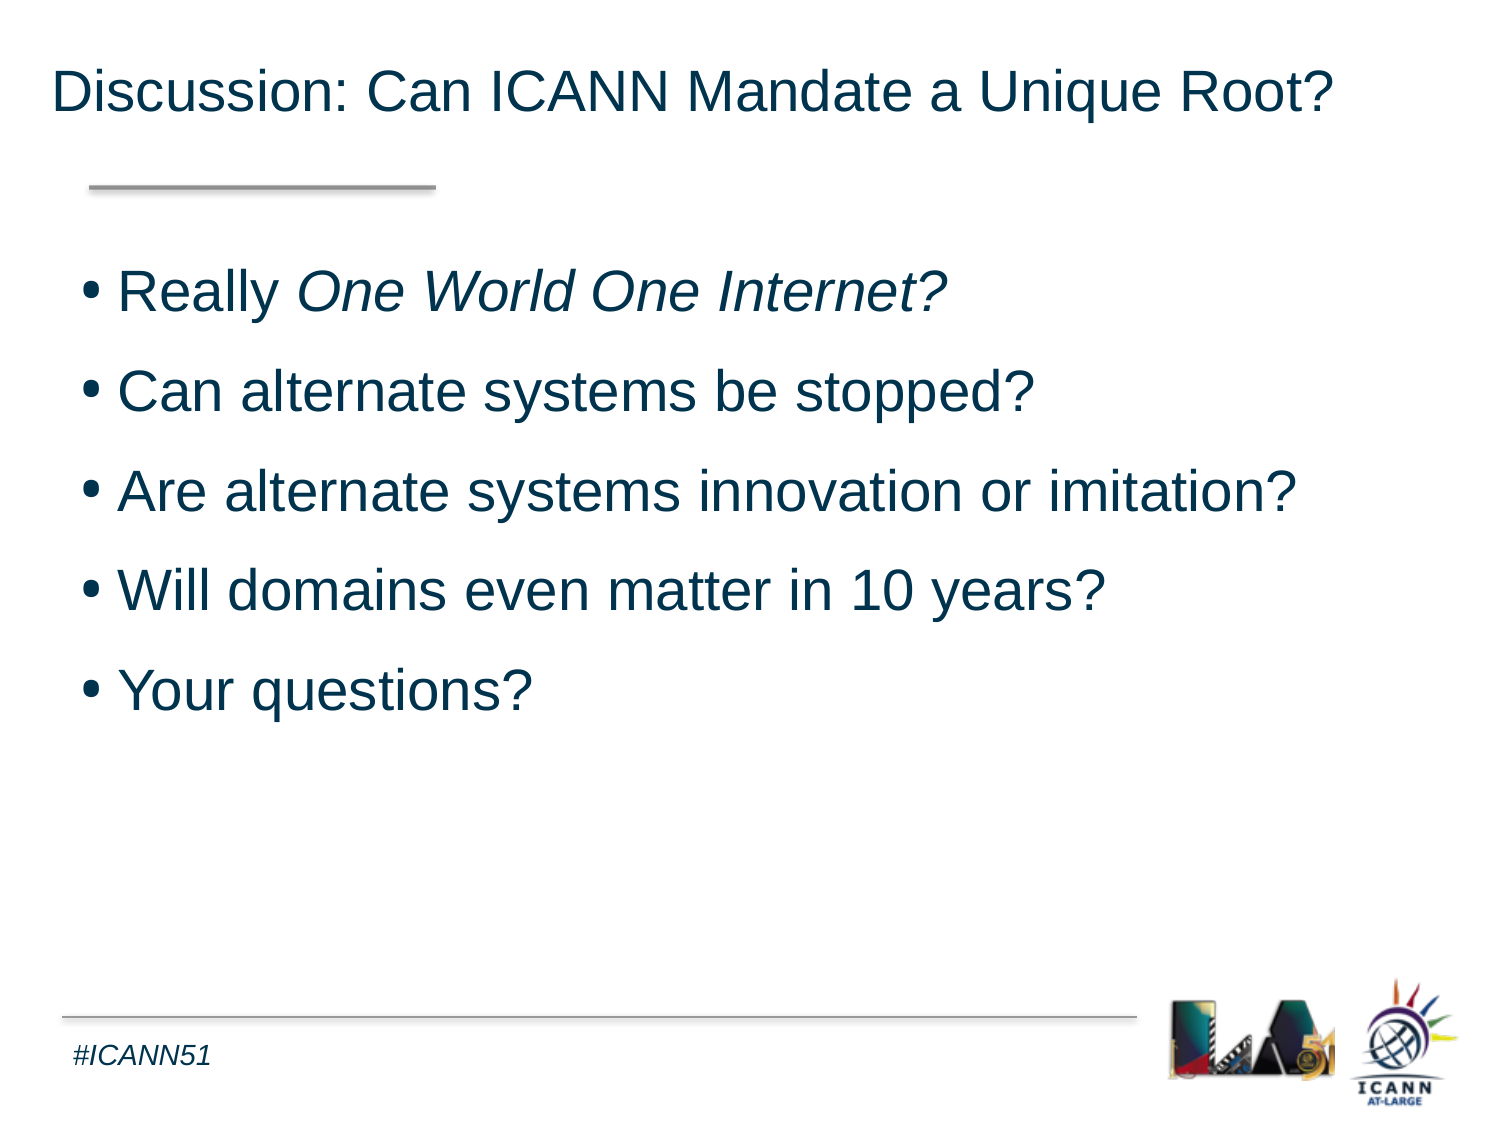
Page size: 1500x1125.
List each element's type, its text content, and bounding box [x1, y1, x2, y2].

list Really One World One Internet? Can alternate systems be stopped? Are alternate systems innovation or imitation? Will domains even matter in 10 years? Your questions? [50, 249, 1450, 969]
list Discussion: Can ICANN Mandate a Unique Root? [23, 50, 1450, 150]
picture [1167, 974, 1462, 1110]
